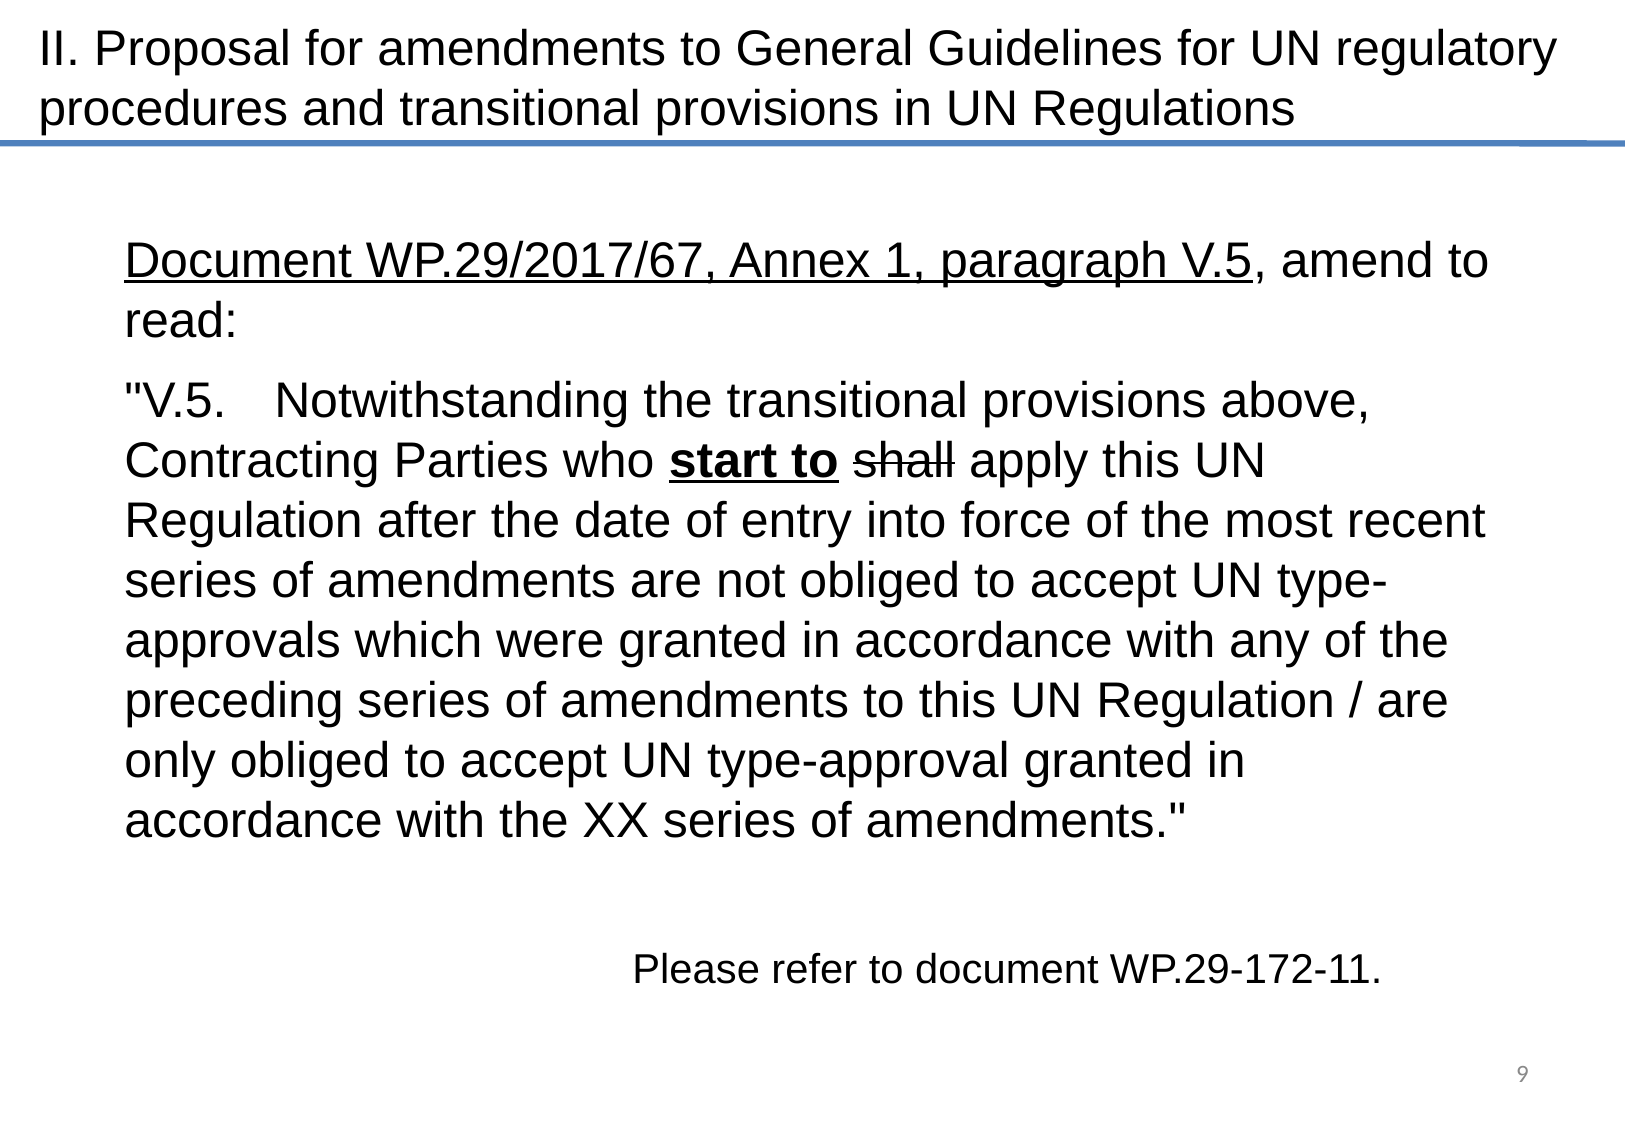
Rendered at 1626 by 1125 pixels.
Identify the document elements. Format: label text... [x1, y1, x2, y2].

slide_number 9 [1164, 1042, 1544, 1103]
text_box Document WP.29/2017/67, Annex 1, paragraph V.5, amend to read: "V.5. Notwithstanding the transitional provisions above, Contracting Parties who start to shall apply this UN Regulation after the date of entry into force of the most recent series of amendments are not obliged to accept UN type-approvals which were granted in accordance with any of the preceding series of amendments to this UN Regulation / are only obliged to accept UN type-approval granted in accordance with the XX series of amendments." [109, 219, 1534, 855]
text_box Please refer to document WP.29-172-11. [617, 934, 1445, 1000]
text_box II. Proposal for amendments to General Guidelines for UN regulatory procedures and transitional provisions in UN Regulations [23, 8, 1587, 143]
